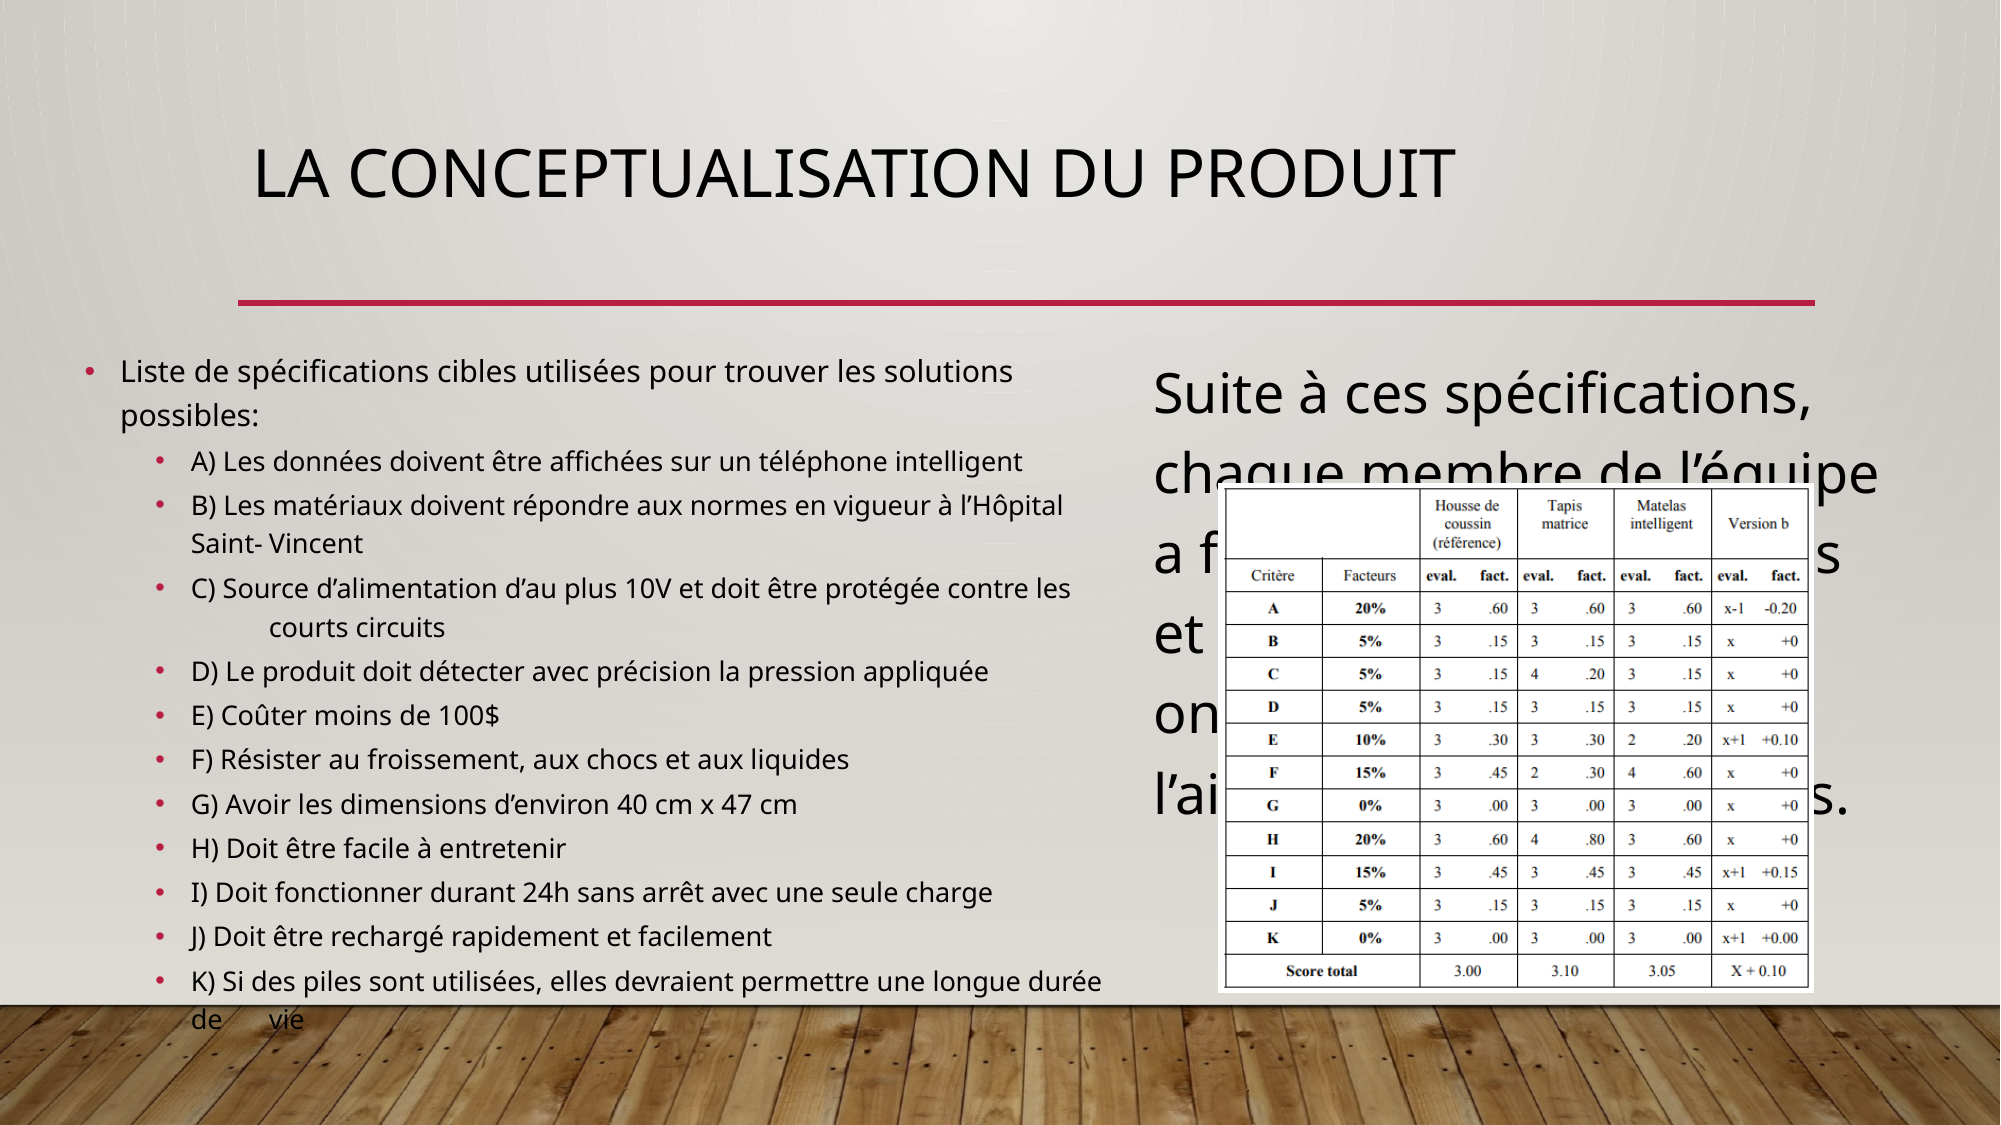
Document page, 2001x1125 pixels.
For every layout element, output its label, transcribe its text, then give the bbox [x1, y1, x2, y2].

title La conceptualisation du produit [237, 132, 1814, 306]
list Suite à ces spécifications, chaque membre de l’équipe a fourni diverses solutions et les plus intéressantes ont été sélectionnées à l’aide de ces spécifications. [1138, 337, 1901, 902]
picture [0, 1005, 2000, 1125]
picture [1218, 483, 1814, 994]
list Liste de spécifications cibles utilisées pour trouver les solutions possibles: A) Les données doivent être affichées sur un téléphone intelligent B) Les matériaux doivent répondre aux normes en vigueur à l’Hôpital Saint- Vincent C) Source d’alimentation d’au plus 10V et doit être protégée contre les courts circuits D) Le produit doit détecter avec précision la pression appliquée E) Coûter moins de 100$ F) Résister au froissement, aux chocs et aux liquides G) Avoir les dimensions d’environ 40 cm x 47 cm H) Doit être facile à entretenir I) Doit fonctionner durant 24h sans arrêt avec une seule charge J) Doit être rechargé rapidement et facilement K) Si des piles sont utilisées, elles devraient permettre une longue durée de vie [69, 337, 1123, 1044]
